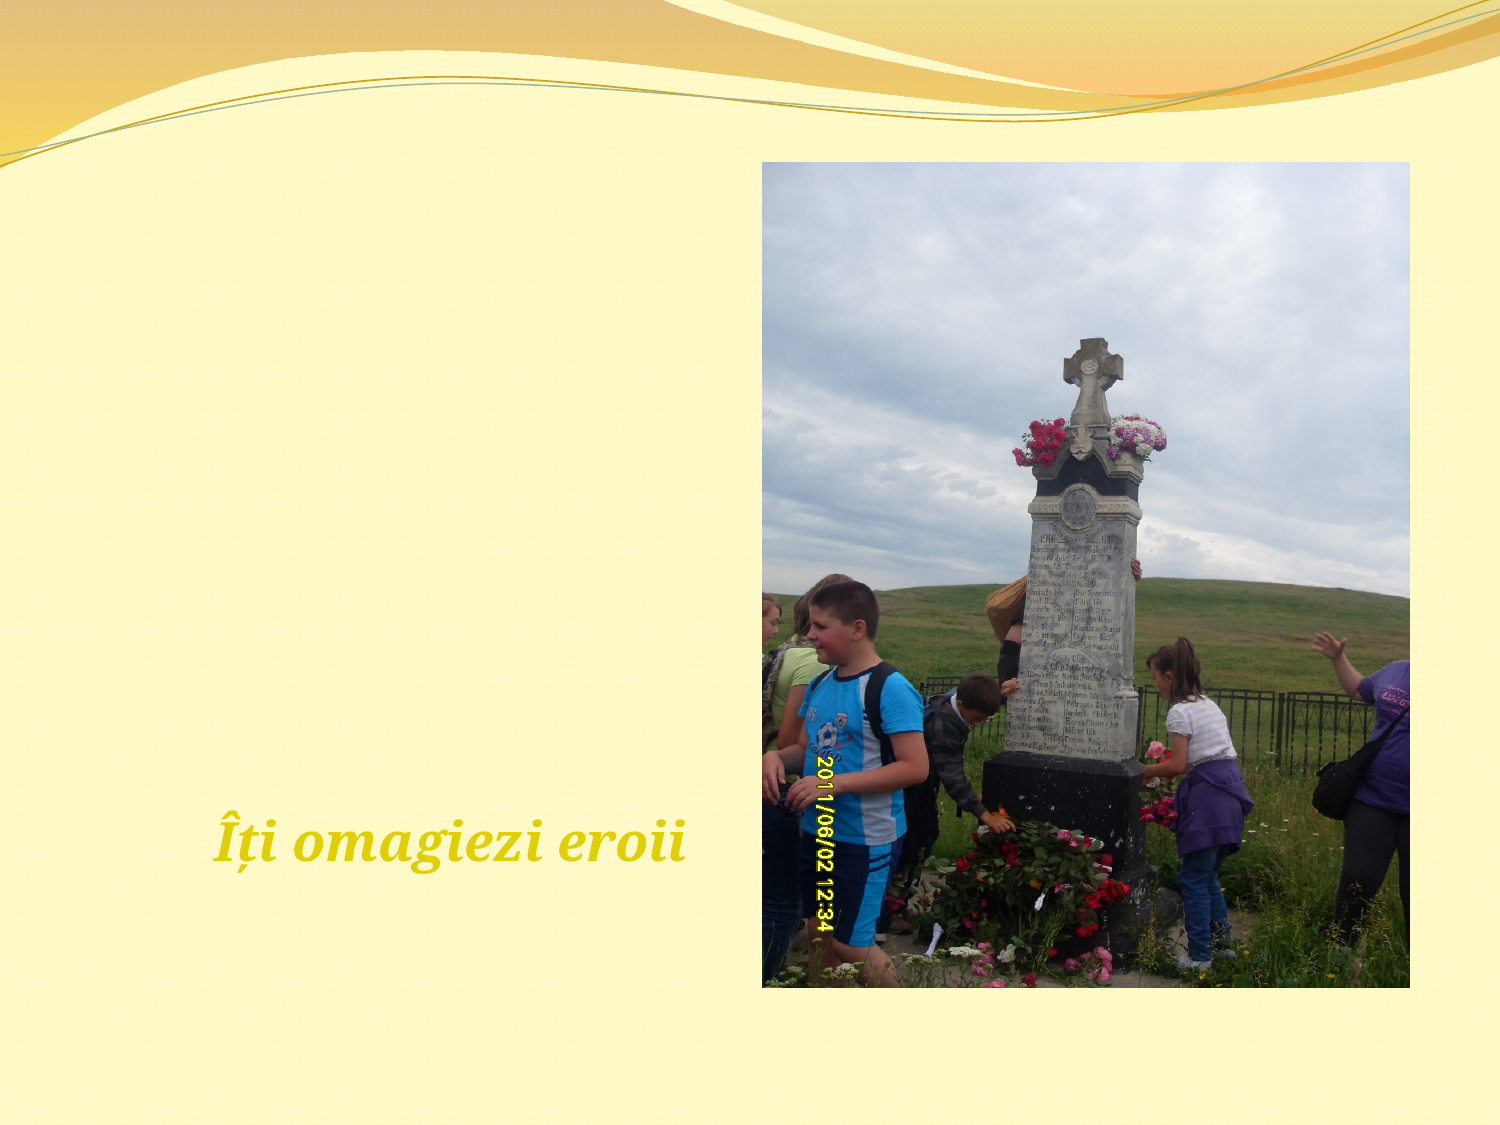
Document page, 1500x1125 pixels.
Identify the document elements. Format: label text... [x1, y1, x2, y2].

picture [762, 162, 1410, 988]
list Îți omagiezi eroii [200, 800, 755, 950]
